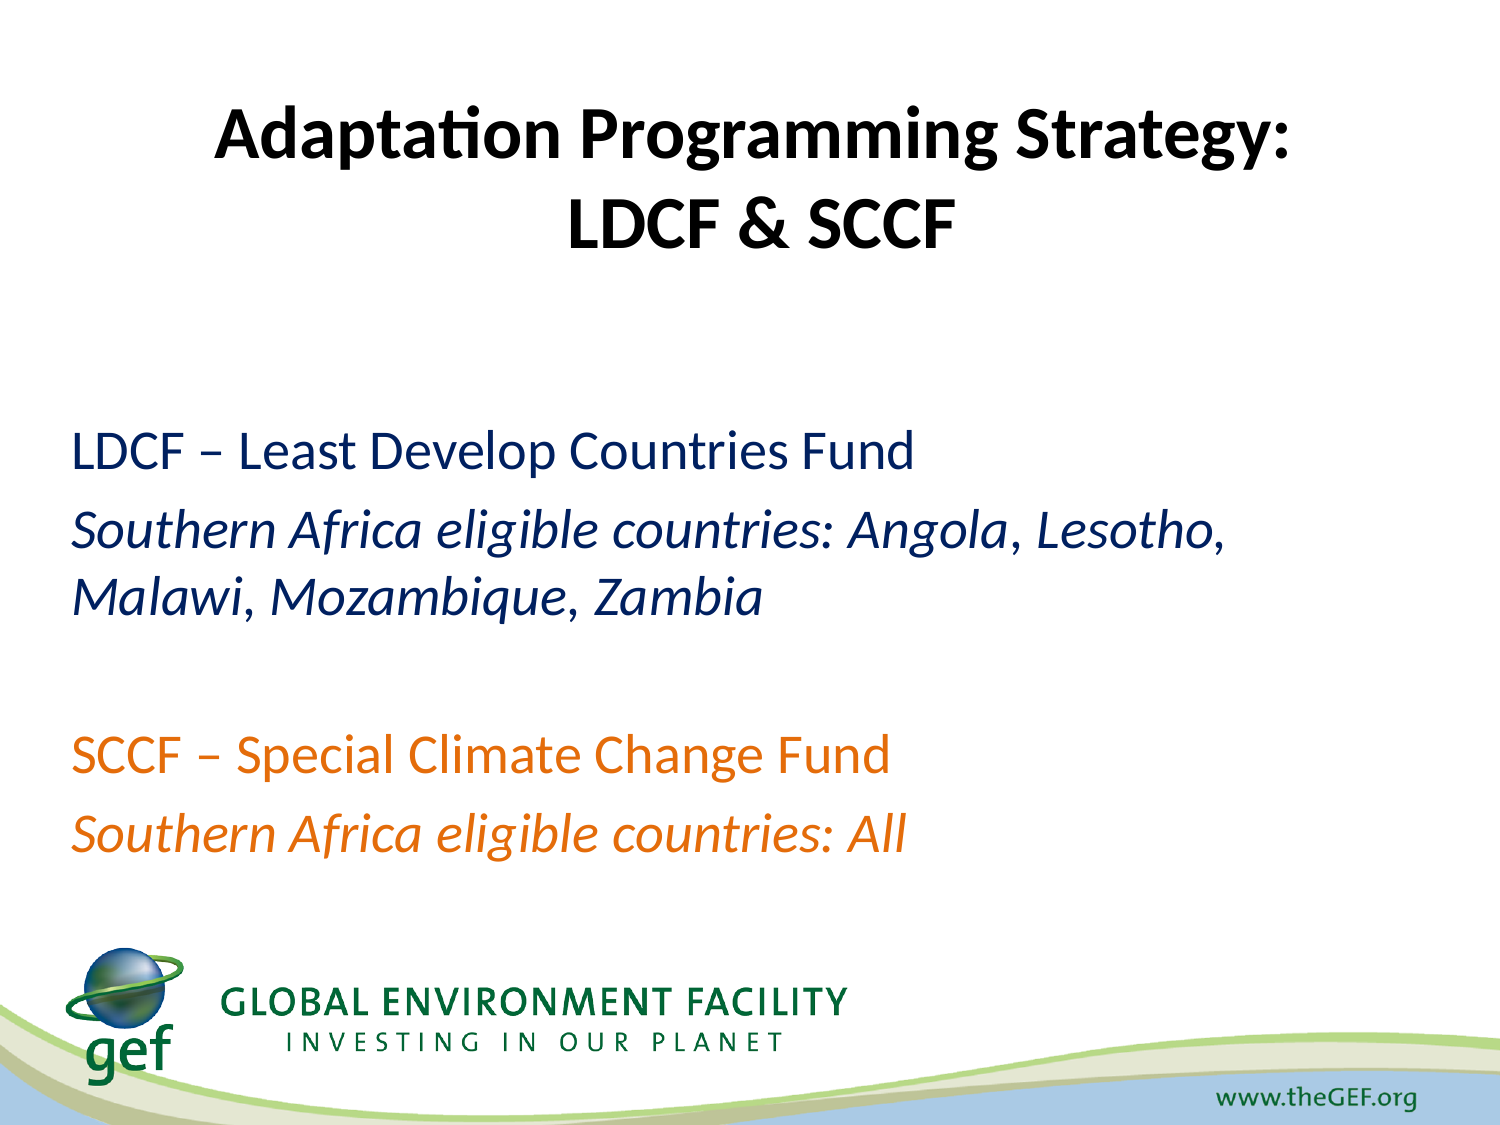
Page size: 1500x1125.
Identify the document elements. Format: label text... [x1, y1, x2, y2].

title Adaptation Programming Strategy: LDCF & SCCF [87, 124, 1438, 313]
list LDCF – Least Develop Countries Fund Southern Africa eligible countries: Angola, Lesotho, Malawi, Mozambique, Zambia SCCF – Special Climate Change Fund Southern Africa eligible countries: All [54, 404, 1377, 927]
picture [0, 920, 1500, 1125]
